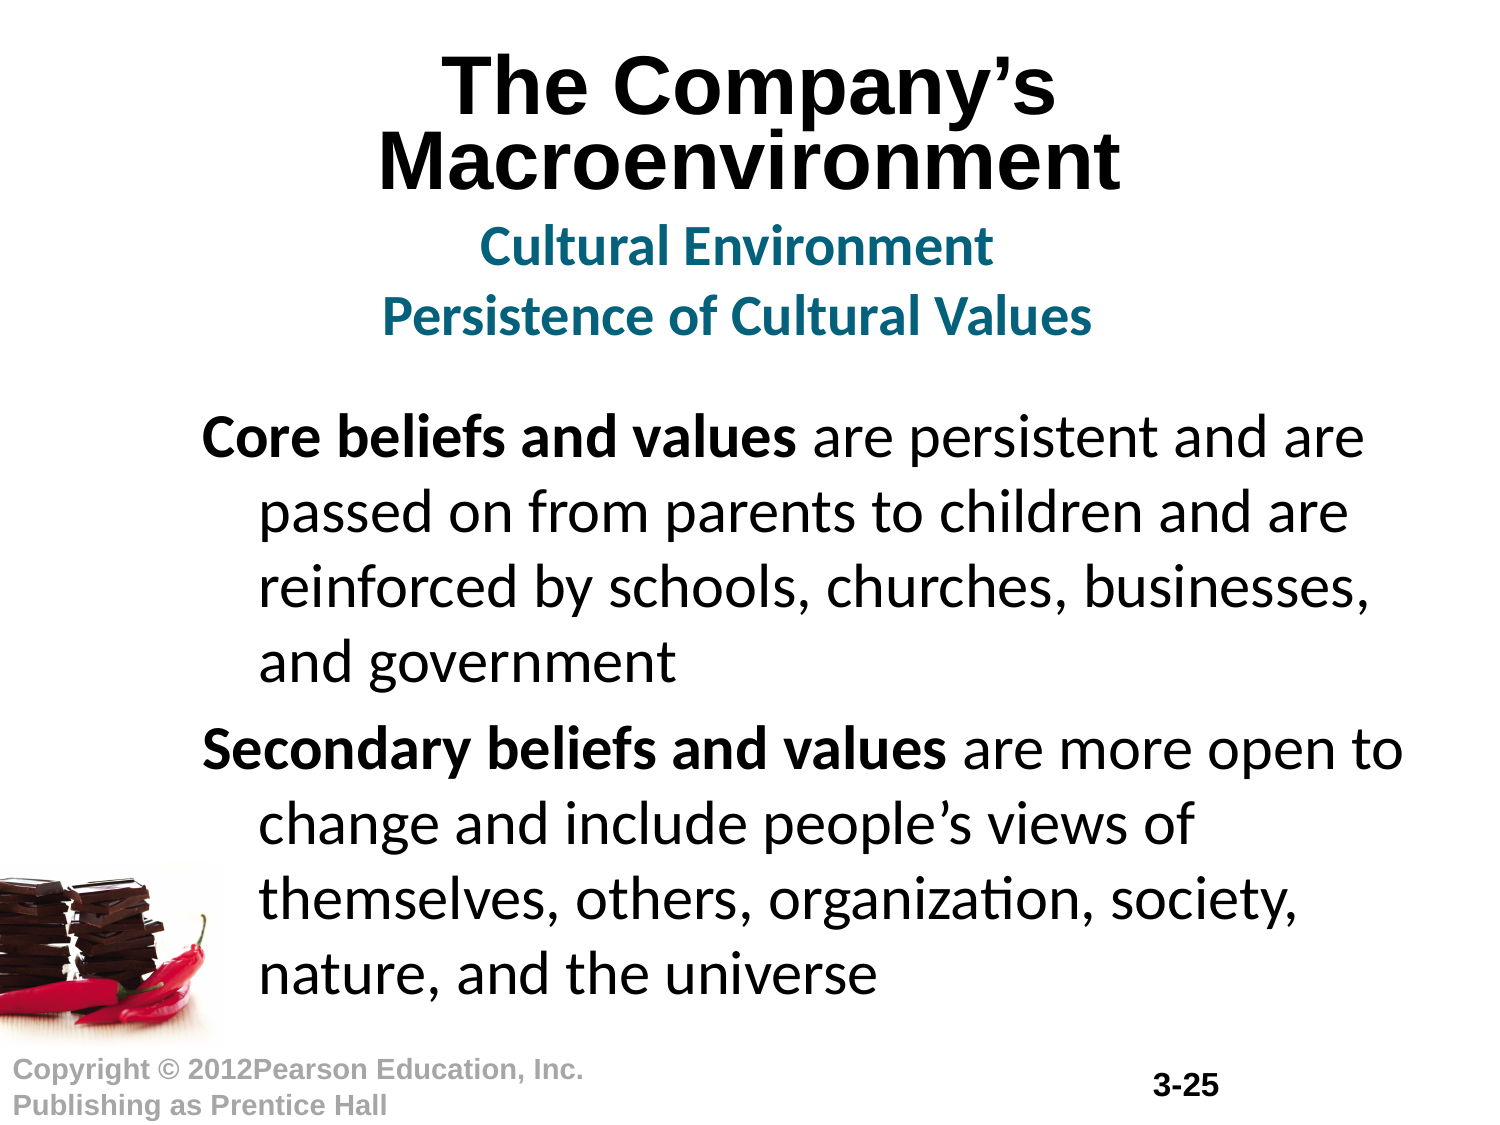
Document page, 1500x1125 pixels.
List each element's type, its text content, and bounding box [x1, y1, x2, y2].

list Core beliefs and values are persistent and are passed on from parents to children and are reinforced by schools, churches, businesses, and government Secondary beliefs and values are more open to change and include people’s views of themselves, others, organization, society, nature, and the universe [187, 387, 1463, 1063]
title The Company’s Macroenvironment [112, 37, 1388, 226]
list Cultural Environment Persistence of Cultural Values [149, 199, 1326, 263]
picture [0, 862, 187, 1050]
